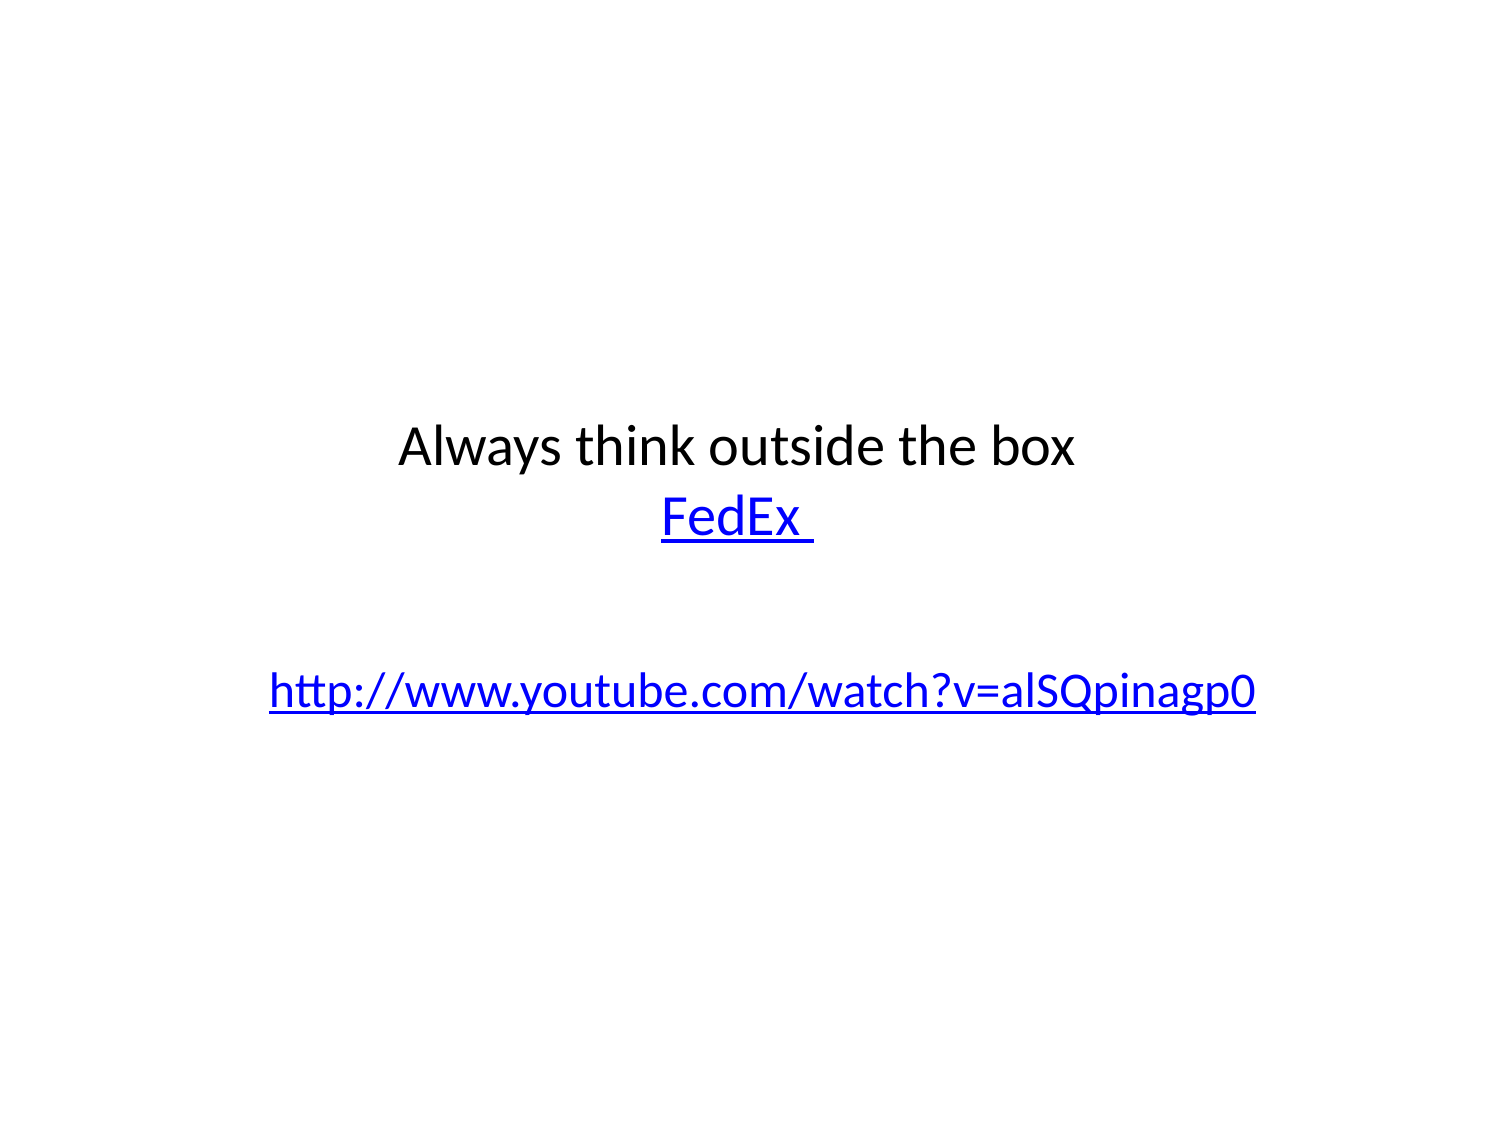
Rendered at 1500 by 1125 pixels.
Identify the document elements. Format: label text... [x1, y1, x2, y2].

text_box Always think outside the box FedEx [62, 399, 1413, 555]
text_box http://www.youtube.com/watch?v=alSQpinagp0 [150, 649, 1375, 725]
